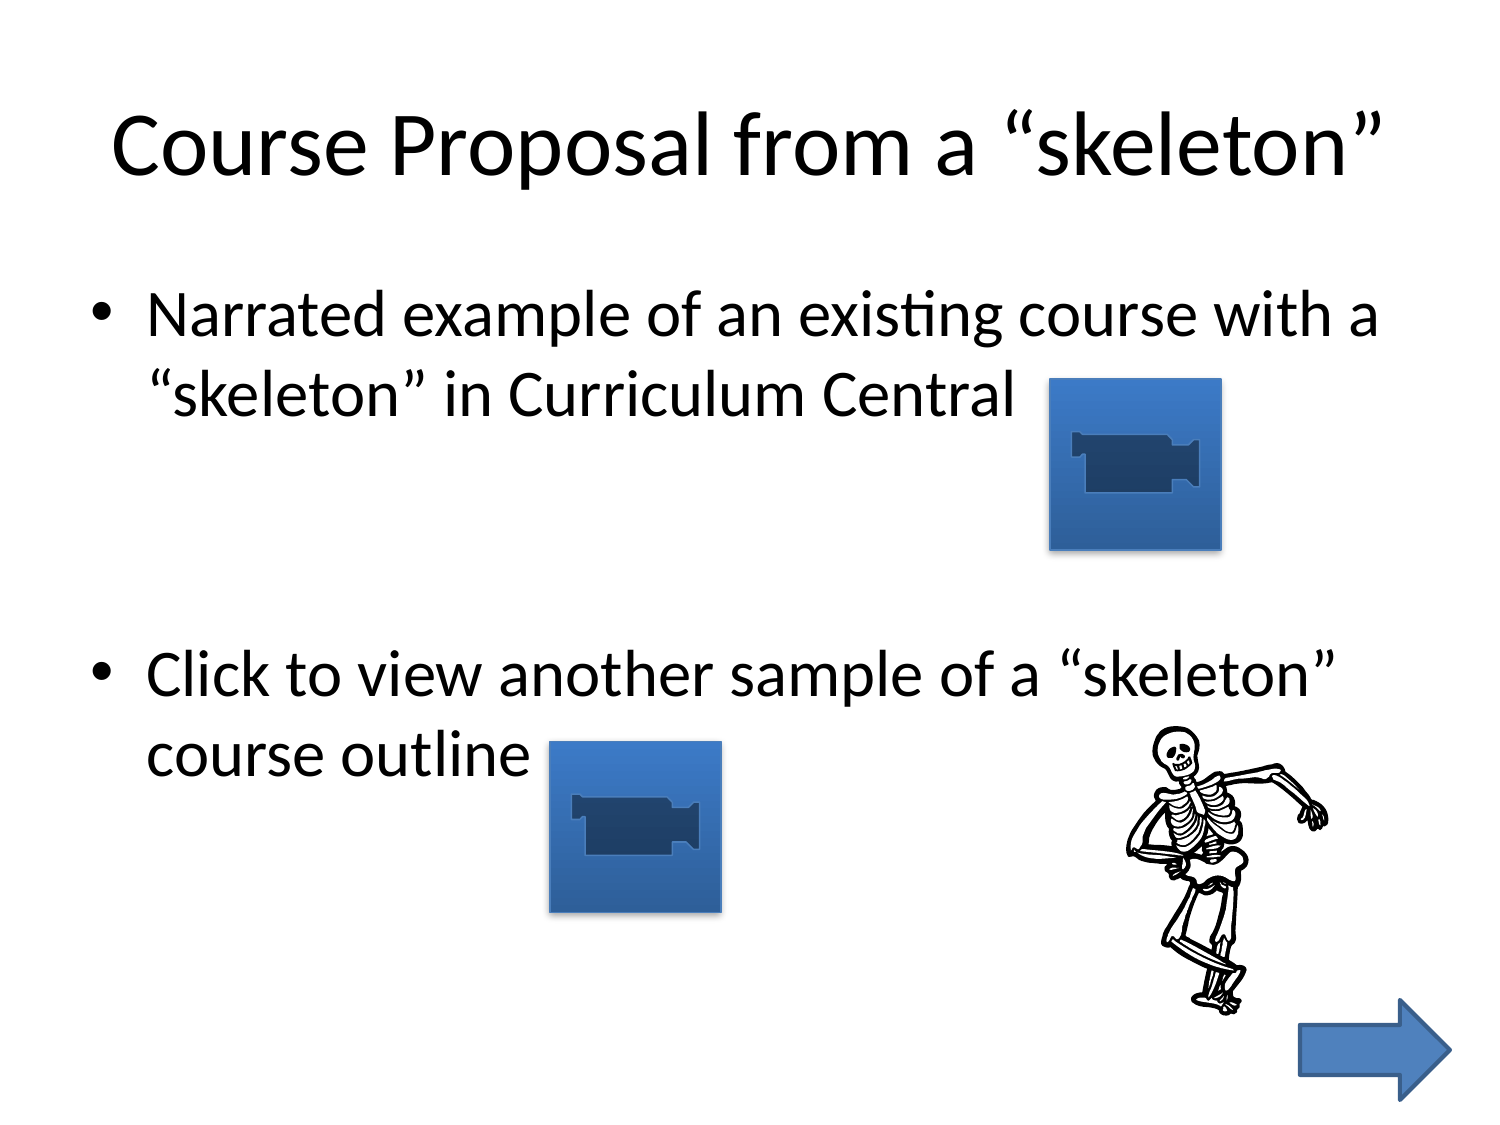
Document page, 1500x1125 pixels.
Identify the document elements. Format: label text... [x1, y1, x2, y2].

text_box [1297, 998, 1453, 1102]
text_box [549, 741, 722, 913]
list Narrated example of an existing course with a “skeleton” in Curriculum Central Click to view another sample of a “skeleton” course outline [75, 262, 1425, 1005]
text_box [1049, 378, 1222, 551]
title Course Proposal from a “skeleton” [75, 45, 1425, 233]
picture [1124, 724, 1329, 1017]
